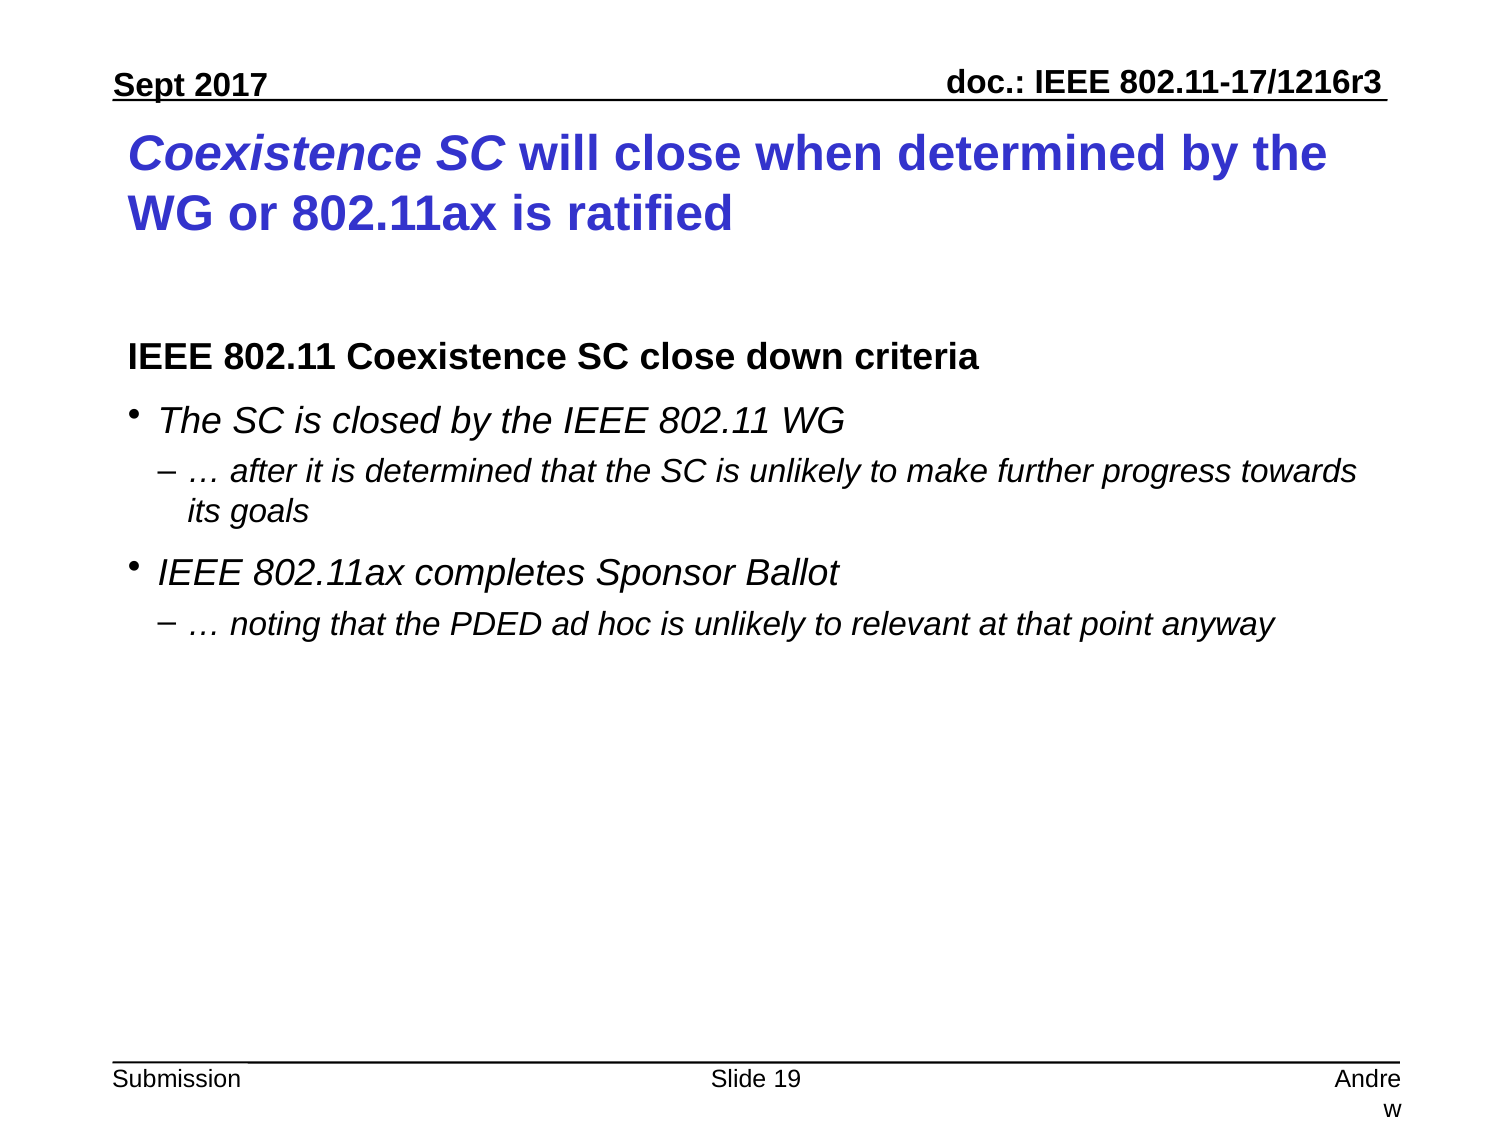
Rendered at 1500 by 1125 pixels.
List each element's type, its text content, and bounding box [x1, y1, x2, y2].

list IEEE 802.11 Coexistence SC close down criteria The SC is closed by the IEEE 802.11 WG … after it is determined that the SC is unlikely to make further progress towards its goals IEEE 802.11ax completes Sponsor Ballot … noting that the PDED ad hoc is unlikely to relevant at that point anyway [112, 324, 1388, 1000]
title Coexistence SC will close when determined by the WG or 802.11ax is ratified [112, 112, 1388, 288]
slide_number Slide 19 [709, 1061, 803, 1093]
footer Andrew Myles, Cisco [1320, 1061, 1402, 1093]
